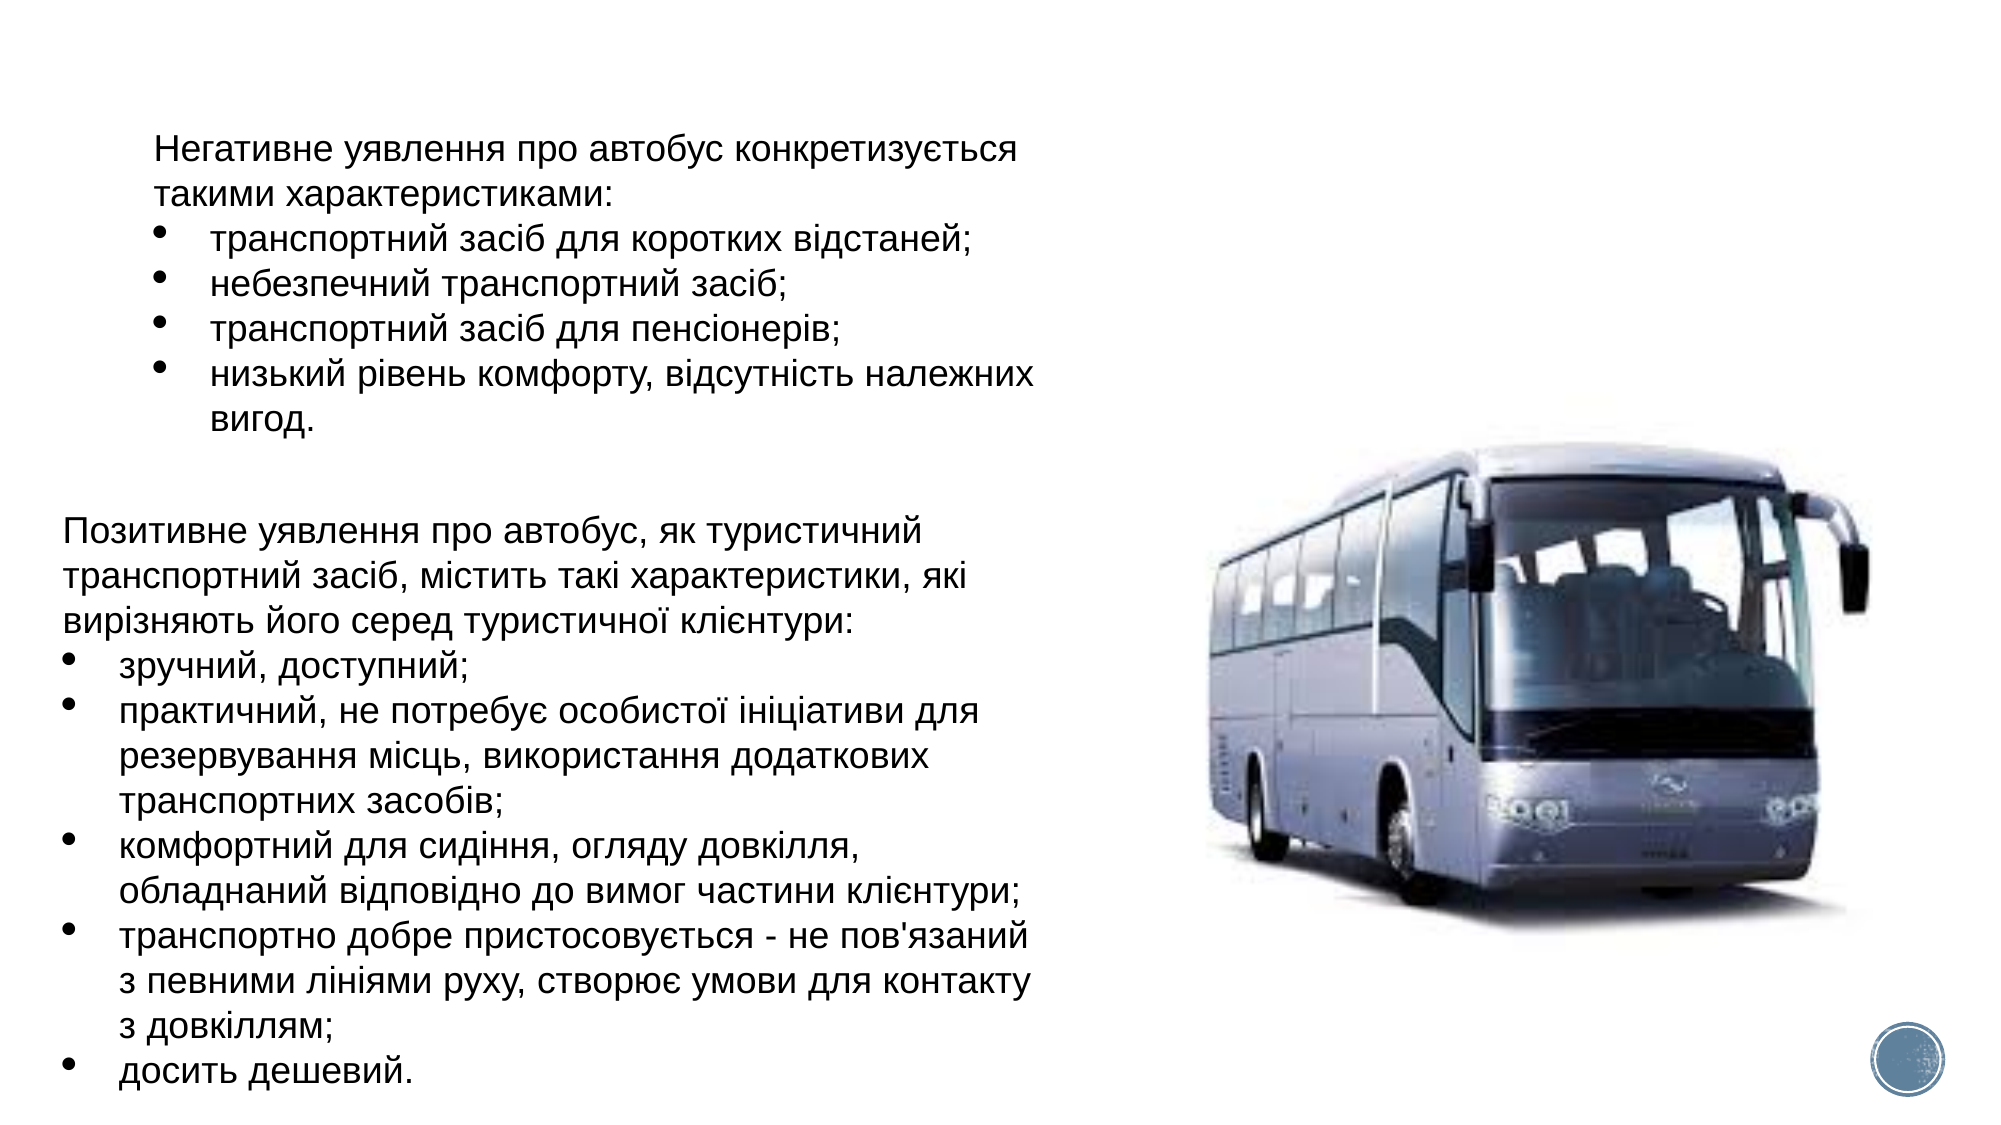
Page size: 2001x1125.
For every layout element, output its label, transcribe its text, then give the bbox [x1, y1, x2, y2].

picture [1105, 347, 1953, 955]
text_box Негативне уявлення про автобус конкретизується такими характеристиками: транспортний засіб для коротких відстаней; небезпечний транспортний засіб; транспортний засіб для пенсіонерів; низький рівень комфорту, відсутність належних вигод. [138, 116, 1139, 447]
text_box Позитивне уявлення про автобус, як туристичний транспортний засіб, містить такі характеристики, які вирізняють його серед туристичної клієнтури: зручний, доступний; практичний, не потребує особистої ініціативи для резервування місць, використання додаткових транспортних засобів; комфортний для сидіння, огляду довкілля, обладнаний відповідно до вимог частини клієнтури; транспортно добре пристосовується - не пов'язаний з певними лініями руху, створює умови для контакту з довкіллям; досить дешевий. [47, 498, 1048, 1098]
